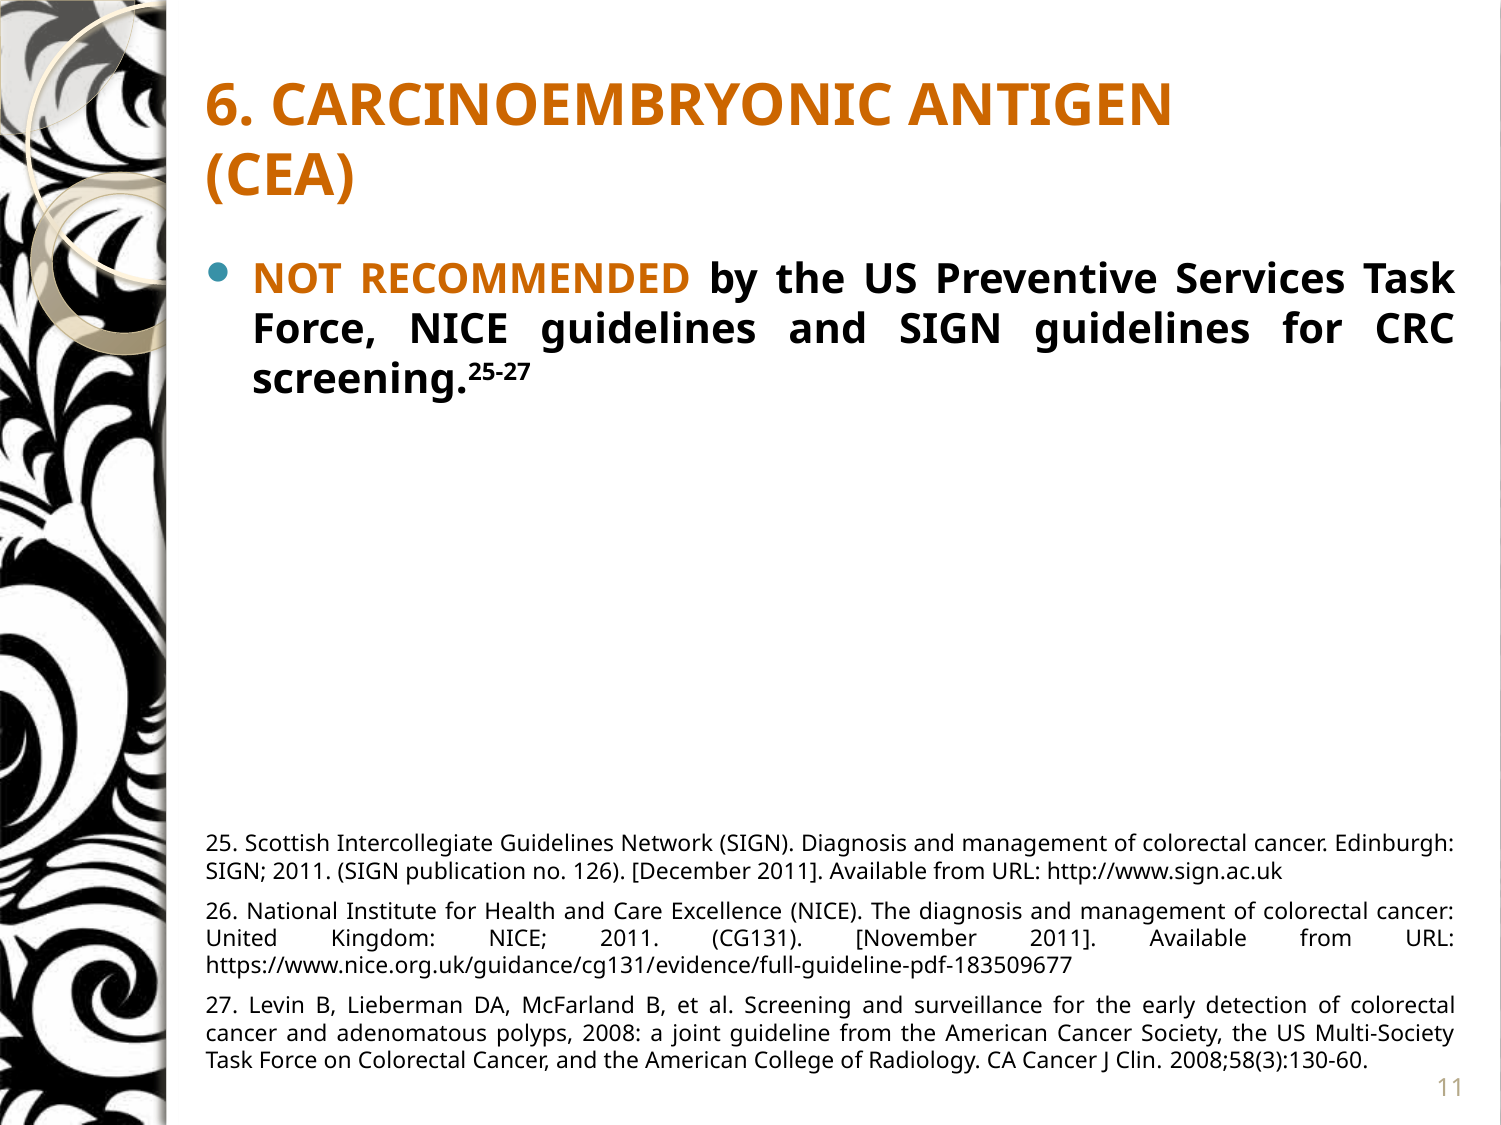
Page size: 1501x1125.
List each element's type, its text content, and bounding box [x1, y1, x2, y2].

picture [53, 241, 158, 332]
picture [0, 134, 162, 1125]
title 6. CARCINOEMBRYONIC ANTIGEN (CEA) [190, 63, 1279, 212]
list NOT RECOMMENDED by the US Preventive Services Task Force, NICE guidelines and SIGN guidelines for CRC screening.25-27 25. Scottish Intercollegiate Guidelines Network (SIGN). Diagnosis and management of colorectal cancer. Edinburgh: SIGN; 2011. (SIGN publication no. 126). [December 2011]. Available from URL: http://www.sign.ac.uk 26. National Institute for Health and Care Excellence (NICE). The diagnosis and management of colorectal cancer: United Kingdom: NICE; 2011. (CG131). [November 2011]. Available from URL: https://www.nice.org.uk/guidance/cg131/evidence/full-guideline-pdf-183509677 27. Levin B, Lieberman DA, McFarland B, et al. Screening and surveillance for the early detection of colorectal cancer and adenomatous polyps, 2008: a joint guideline from the American Cancer Society, the US Multi-Society Task Force on Colorectal Cancer, and the American College of Radiology. CA Cancer J Clin. 2008;58(3):130-60. [177, 243, 1471, 1093]
picture [32, 13, 158, 207]
slide_number 11 [1413, 1034, 1489, 1113]
picture [136, 0, 159, 4]
picture [62, 195, 158, 279]
